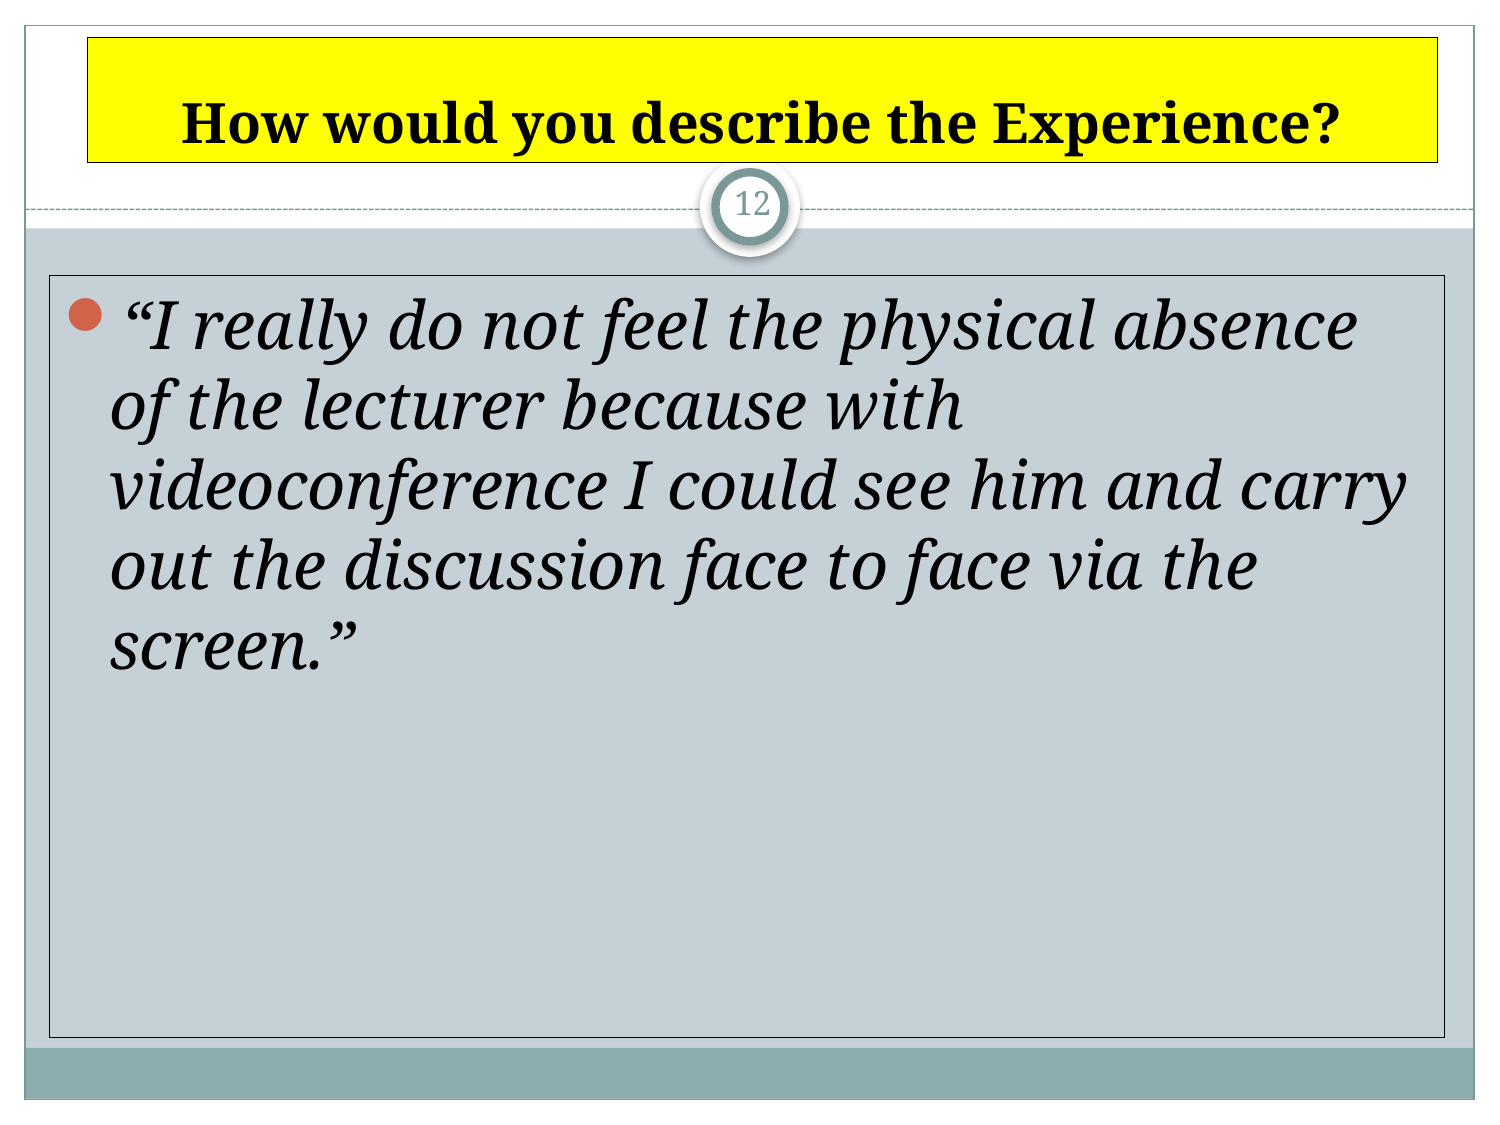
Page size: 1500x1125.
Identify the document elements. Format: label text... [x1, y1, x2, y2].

list “I really do not feel the physical absence of the lecturer because with videoconference I could see him and carry out the discussion face to face via the screen.” [49, 275, 1445, 1038]
slide_number 12 [715, 168, 791, 241]
title How would you describe the Experience? [87, 37, 1438, 163]
